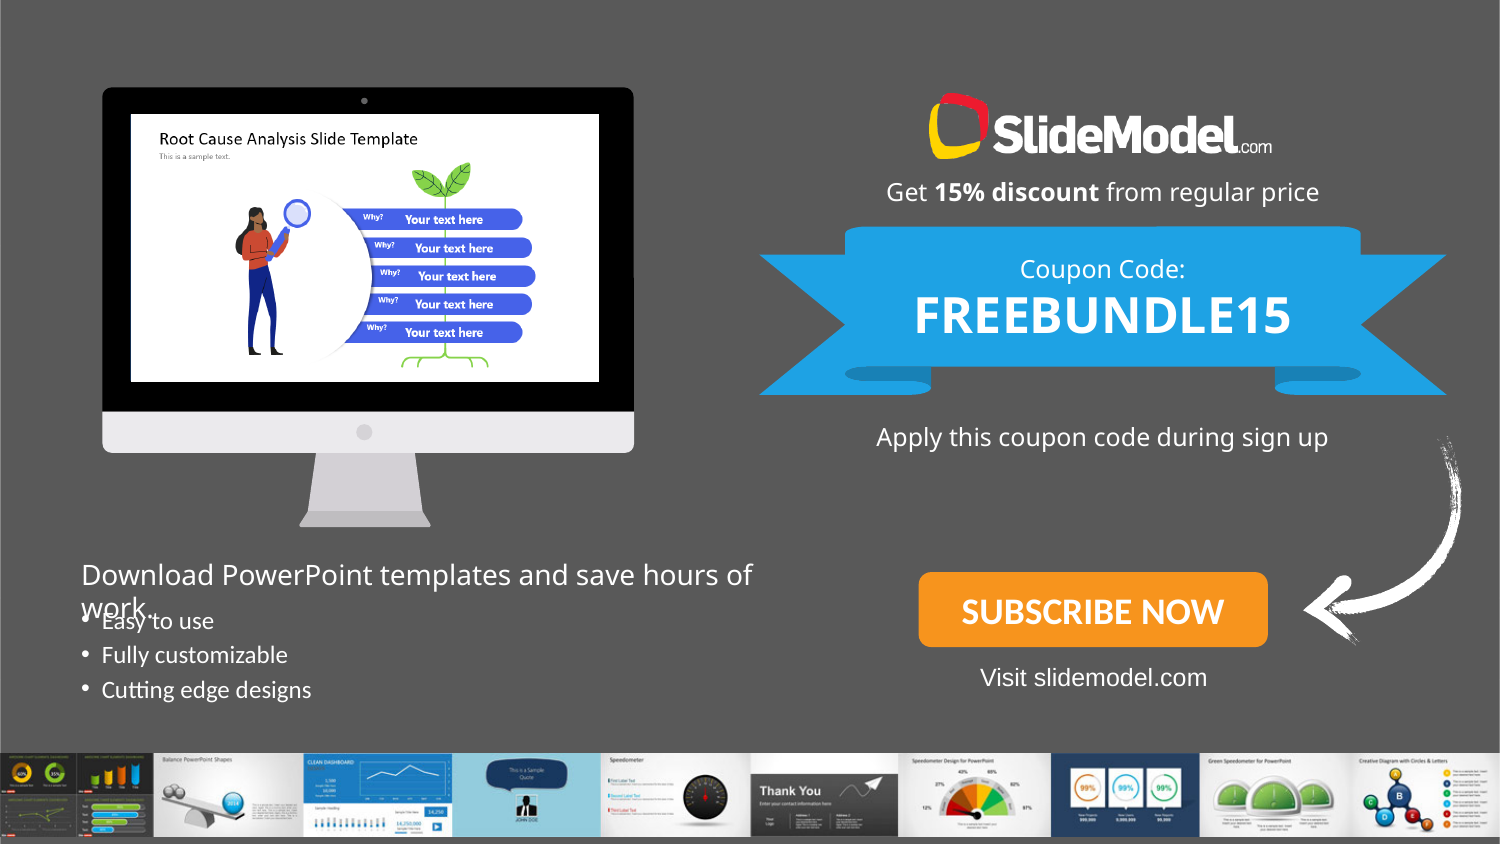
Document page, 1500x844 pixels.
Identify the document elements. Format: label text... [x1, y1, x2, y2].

text_box Get 15% discount from regular price [793, 168, 1413, 214]
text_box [102, 87, 635, 528]
picture [928, 93, 1273, 159]
text_box Download PowerPoint templates and save hours of work. [66, 549, 794, 632]
text_box Coupon Code: FREEBUNDLE15 [880, 246, 1326, 352]
picture [131, 113, 600, 382]
text_box Visit slidemodel.com [935, 655, 1253, 697]
text_box [0, 0, 1500, 752]
text_box Easy to use Fully customizable Cutting edge designs [66, 632, 647, 711]
text_box Apply this coupon code during sign up [847, 413, 1359, 459]
text_box [757, 224, 1449, 397]
text_box [1302, 435, 1462, 646]
picture [0, 752, 1500, 837]
text_box SUBSCRIBE NOW [916, 569, 1270, 650]
